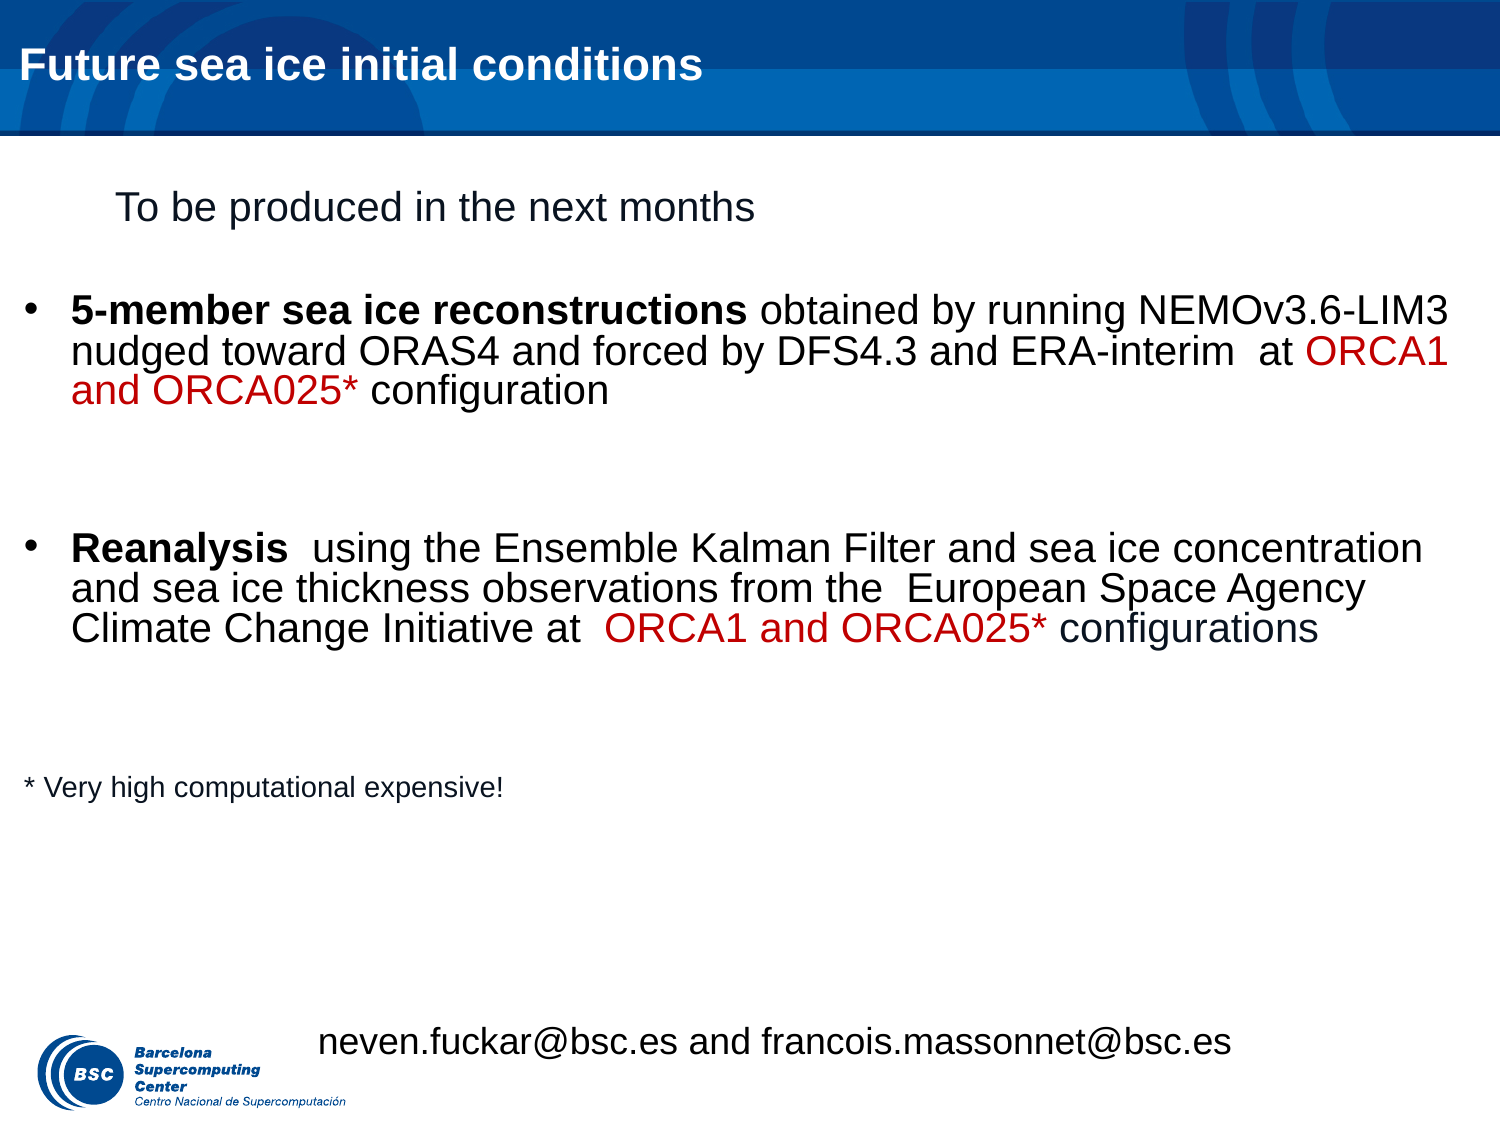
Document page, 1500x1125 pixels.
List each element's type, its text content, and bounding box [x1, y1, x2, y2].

text_box 5-member sea ice reconstructions obtained by running NEMOv3.6-LIM3 nudged toward ORAS4 and forced by DFS4.3 and ERA-interim at ORCA1 and ORCA025* configuration Reanalysis using the Ensemble Kalman Filter and sea ice concentration and sea ice thickness observations from the European Space Agency Climate Change Initiative at ORCA1 and ORCA025* configurations * Very high computational expensive! [10, 286, 1500, 866]
picture [0, 0, 1500, 136]
text_box To be produced in the next months [100, 172, 1412, 238]
text_box Future sea ice initial conditions [5, 25, 1500, 97]
text_box neven.fuckar@bsc.es and francois.massonnet@bsc.es [289, 1007, 1262, 1069]
